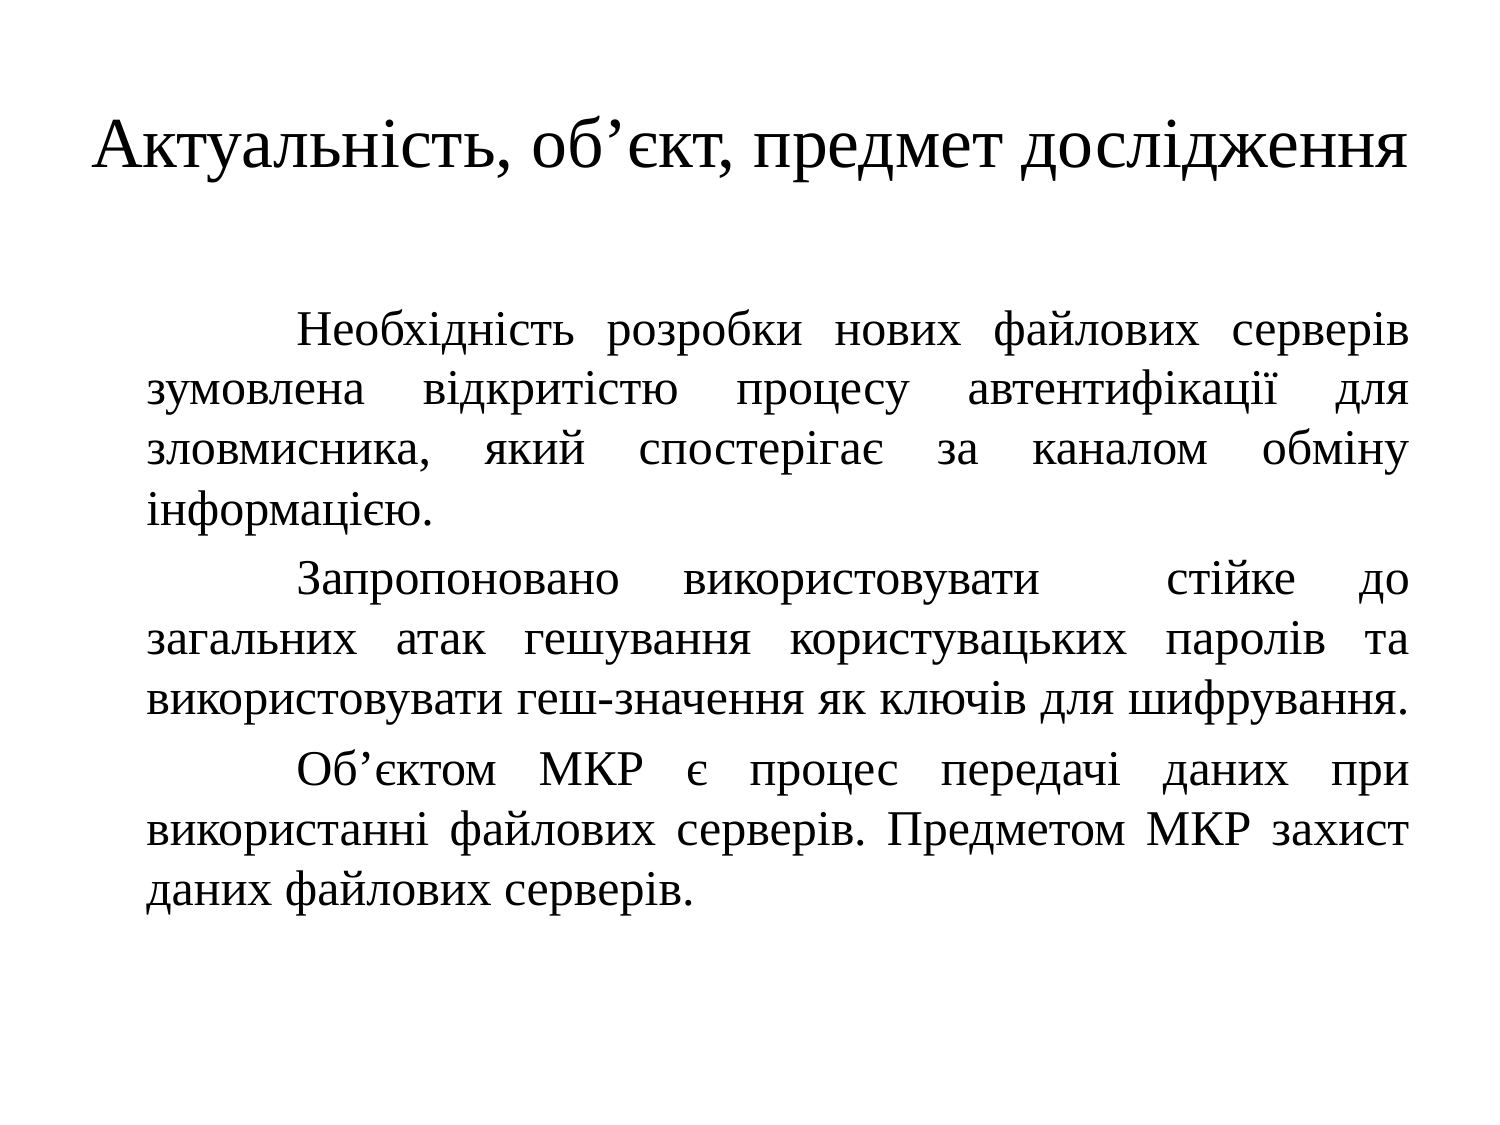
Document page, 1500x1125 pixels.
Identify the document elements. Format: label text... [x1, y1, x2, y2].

title Актуальність, об’єкт, предмет дослідження [75, 45, 1425, 233]
list Необхідність розробки нових файлових серверів зумовлена відкритістю процесу автентифікації для зловмисника, який спостерігає за каналом обміну інформацією. Запропоновано використовувати стійке до загальних атак гешування користувацьких паролів та використовувати геш-значення як ключів для шифрування. Об’єктом МКР є процес передачі даних при використанні файлових серверів. Предметом МКР захист даних файлових серверів. [75, 287, 1425, 1125]
